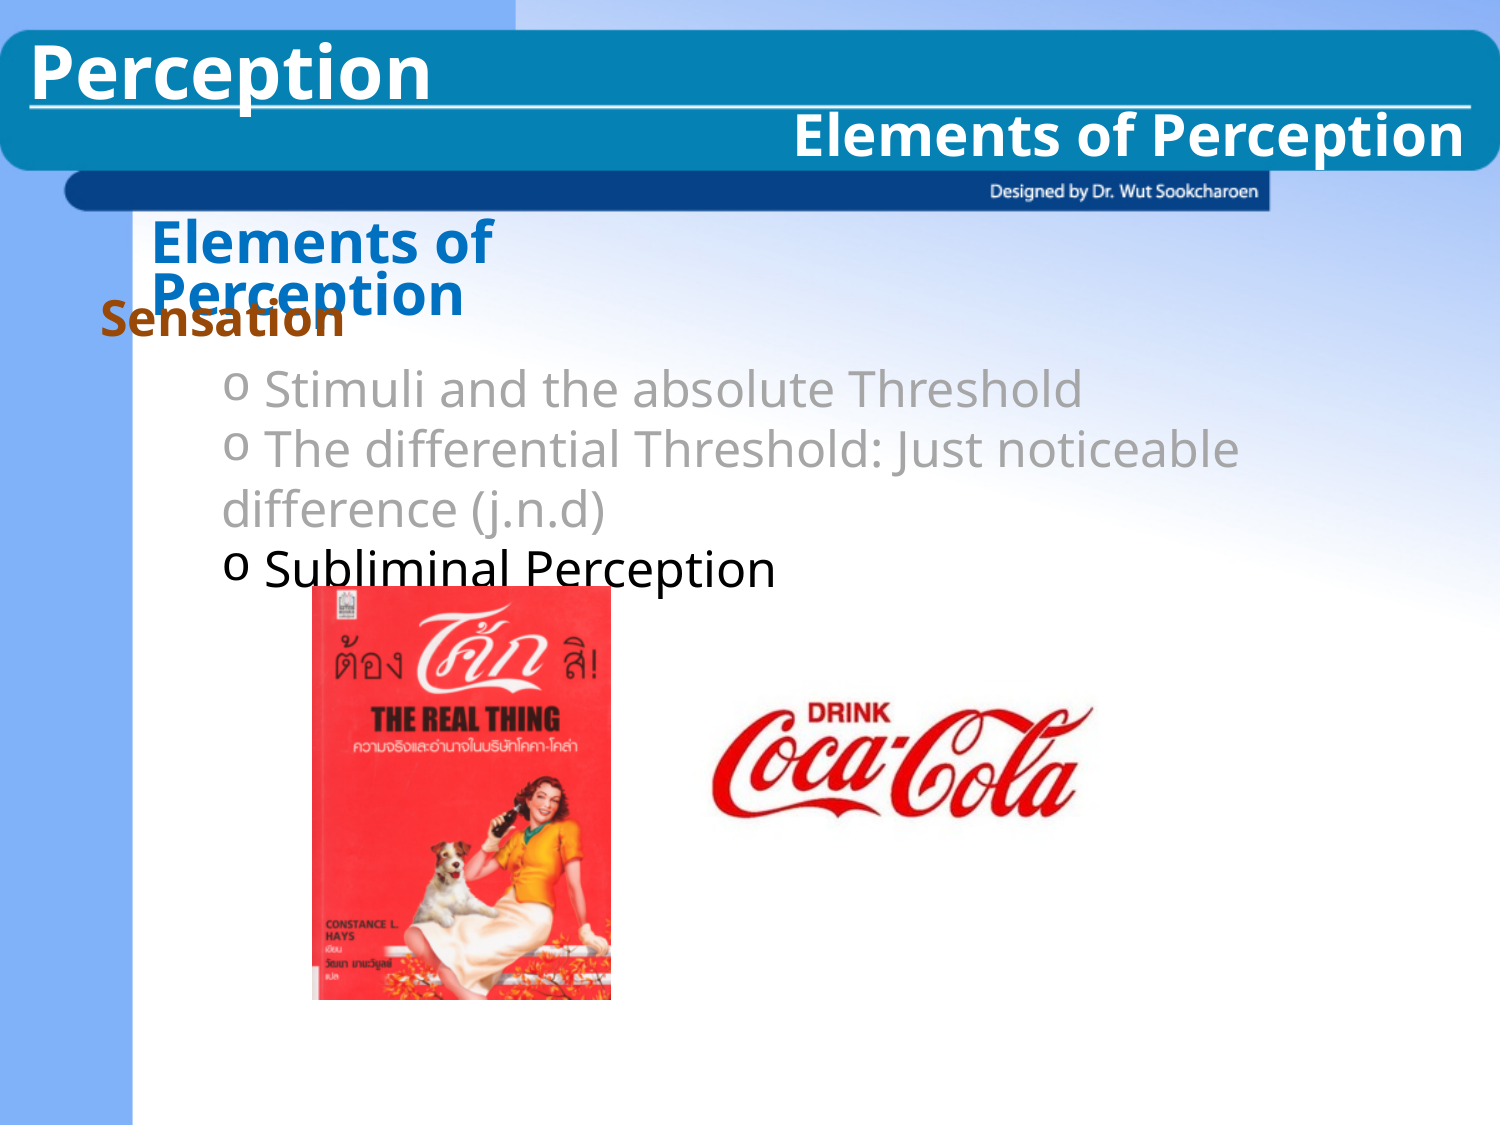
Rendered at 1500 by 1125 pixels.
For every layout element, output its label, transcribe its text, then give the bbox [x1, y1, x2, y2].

picture [0, 146, 1500, 1125]
text_box Sensation [100, 278, 361, 354]
text_box Perception [13, 32, 1475, 107]
picture [0, 0, 1500, 54]
text_box Elements of Perception [37, 108, 1481, 172]
text_box Stimuli and the absolute Threshold The differential Threshold: Just noticeable difference (j.n.d) Subliminal Perception [206, 349, 1388, 605]
text_box Elements of Perception [135, 215, 739, 279]
